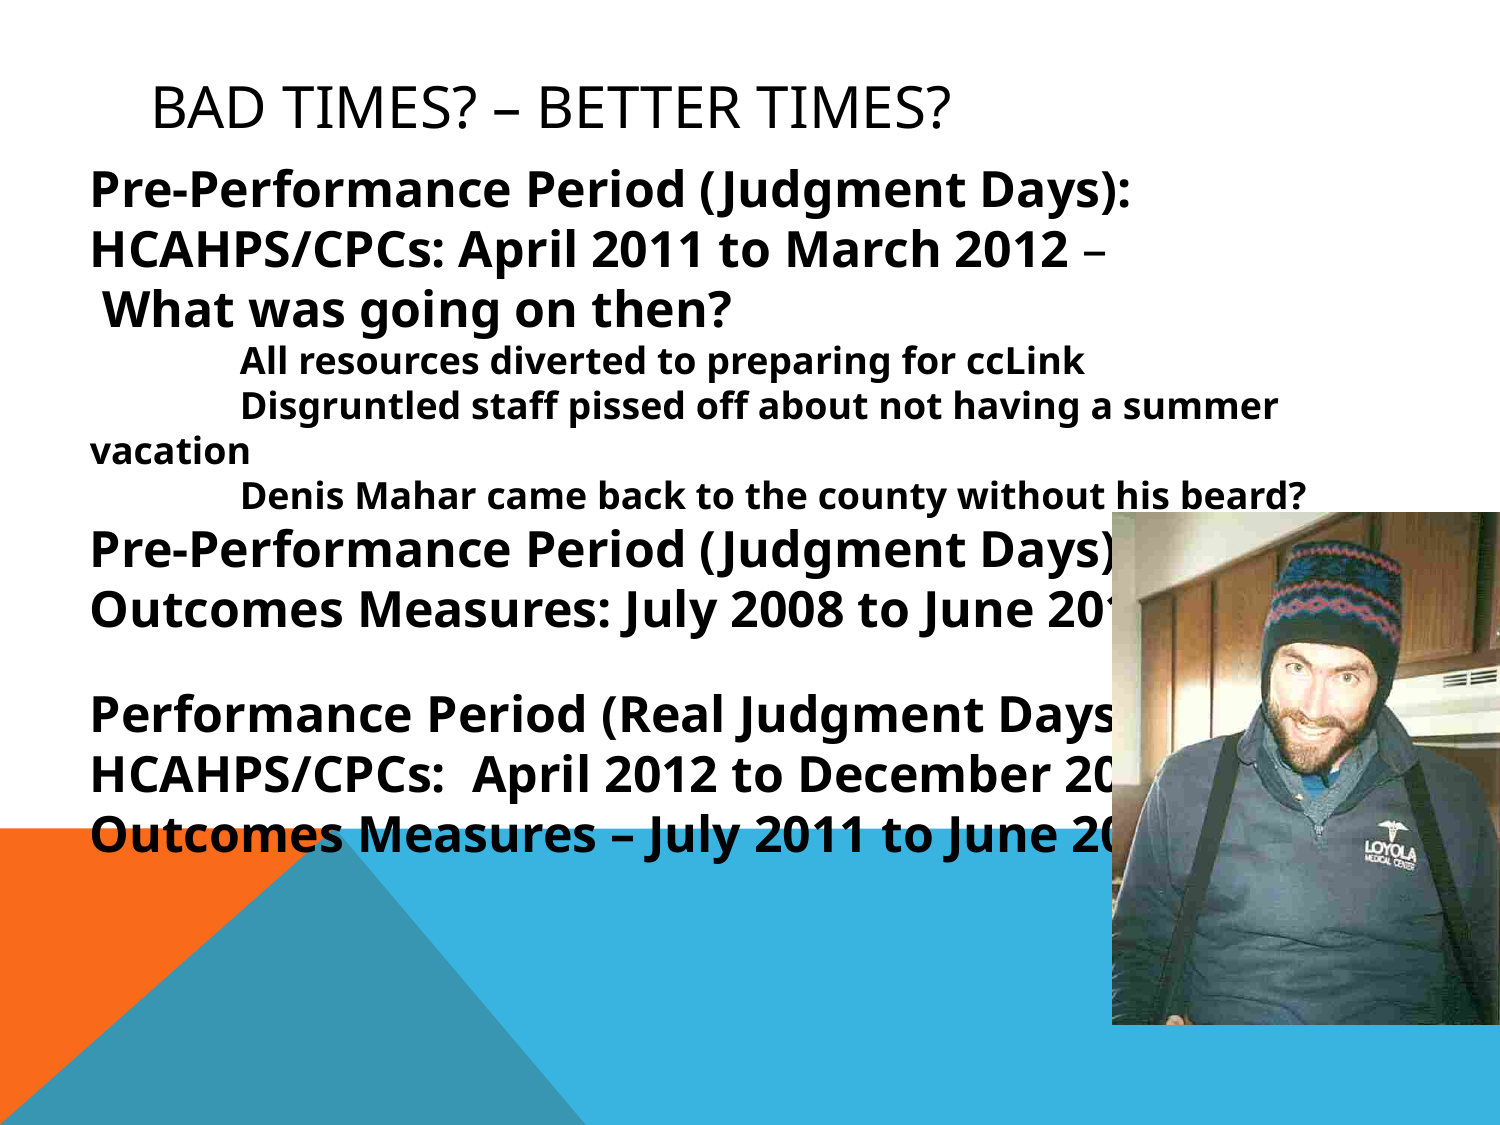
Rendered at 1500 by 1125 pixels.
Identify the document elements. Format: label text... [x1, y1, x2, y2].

picture [1112, 512, 1500, 1026]
text_box Pre-Performance Period (Judgment Days): HCAHPS/CPCs: April 2011 to March 2012 – What was going on then? All resources diverted to preparing for ccLink Disgruntled staff pissed off about not having a summer vacation Denis Mahar came back to the county without his beard? Pre-Performance Period (Judgment Days): Outcomes Measures: July 2008 to June 2011 Performance Period (Real Judgment Days): HCAHPS/CPCs: April 2012 to December 2012 Outcomes Measures – July 2011 to June 2012 [74, 149, 1338, 915]
title Bad Times? – BETTER TIMES? [135, 60, 1369, 150]
